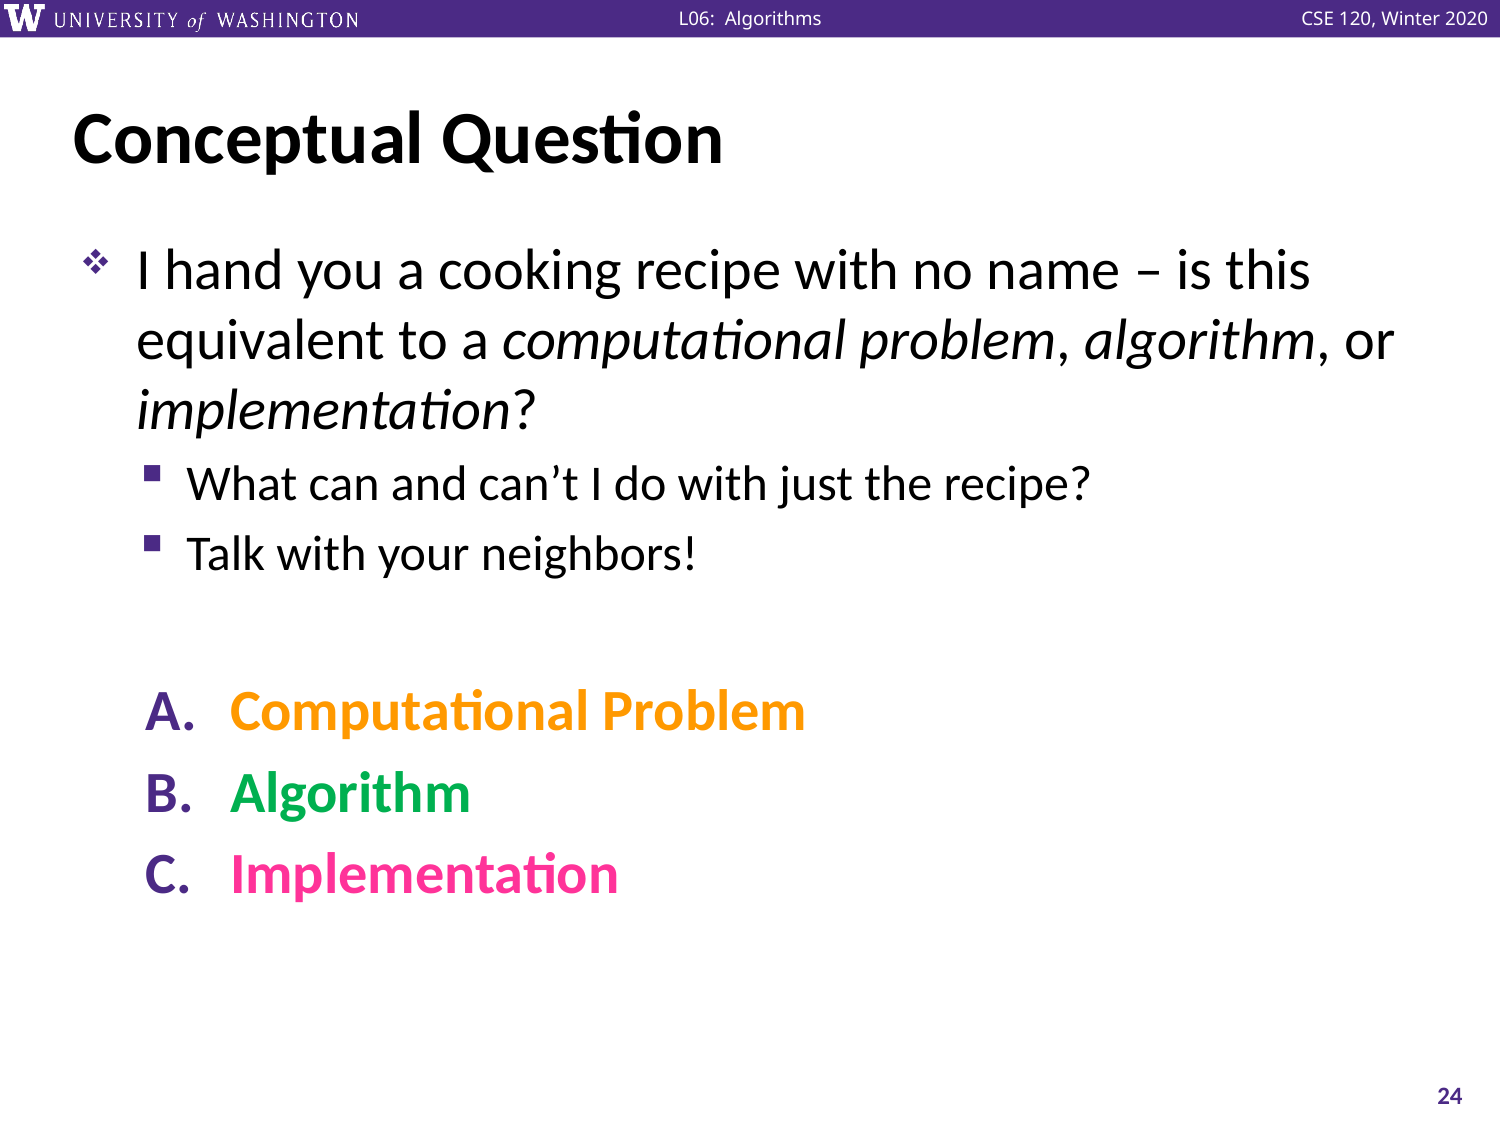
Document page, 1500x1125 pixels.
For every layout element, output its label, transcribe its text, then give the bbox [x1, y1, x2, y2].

list I hand you a cooking recipe with no name – is this equivalent to a computational problem, algorithm, or implementation? What can and can’t I do with just the recipe? Talk with your neighbors! Computational Problem Algorithm Implementation [64, 223, 1438, 1040]
slide_number 24 [1400, 1065, 1500, 1125]
title Conceptual Question [58, 71, 1438, 197]
picture [4, 4, 358, 32]
